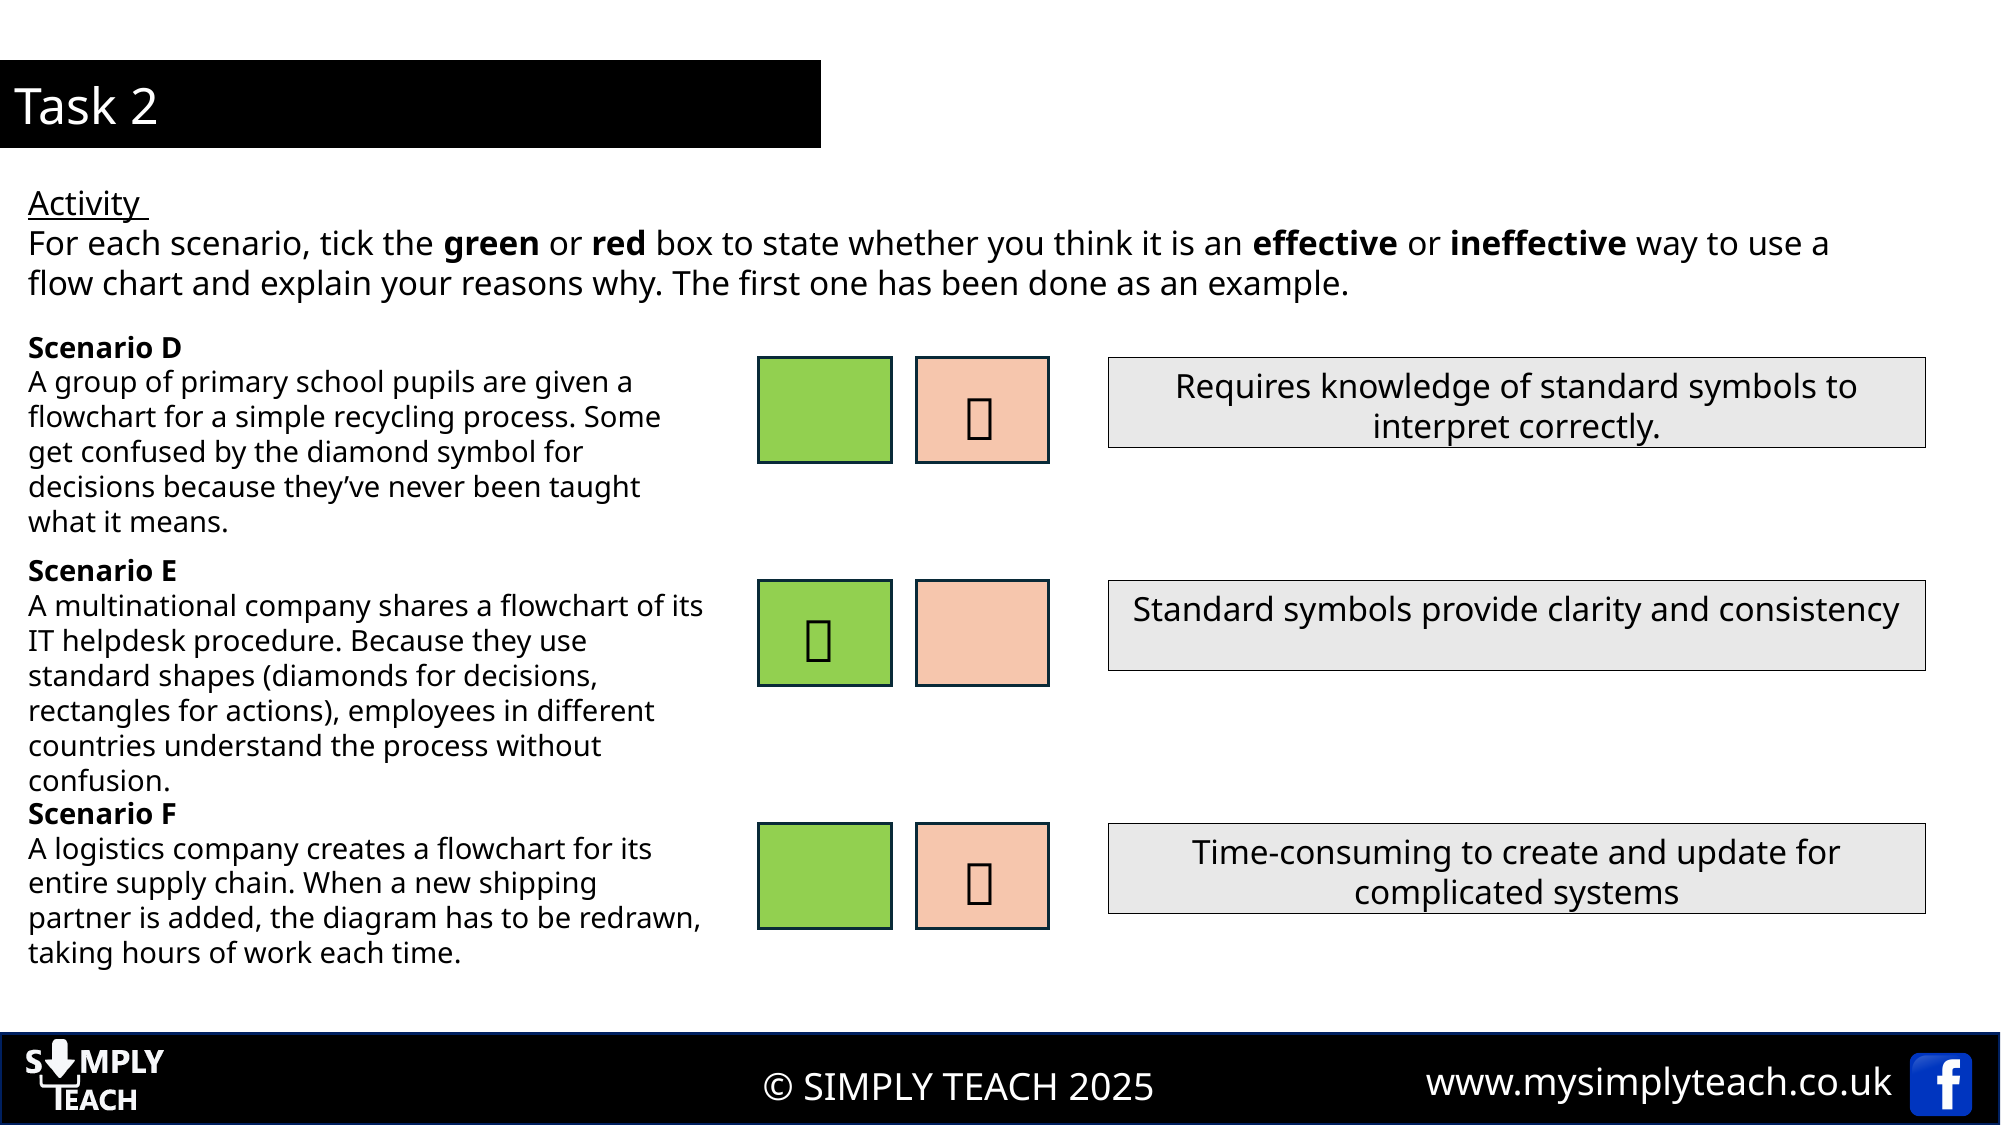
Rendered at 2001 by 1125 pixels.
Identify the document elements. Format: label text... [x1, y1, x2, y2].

text_box Scenario D A group of primary school pupils are given a flowchart for a simple recycling process. Some get confused by the diamond symbol for decisions because they’ve never been taught what it means. [13, 321, 721, 544]
text_box Time-consuming to create and update for complicated systems [1107, 822, 1927, 915]
text_box [757, 822, 893, 930]
text_box Requires knowledge of standard symbols to interpret correctly. [1107, 356, 1927, 449]
text_box Scenario E A multinational company shares a flowchart of its IT helpdesk procedure. Because they use standard shapes (diamonds for decisions, rectangles for actions), employees in different countries understand the process without confusion. [13, 544, 721, 787]
text_box [915, 356, 1050, 464]
text_box  [786, 596, 857, 682]
text_box [757, 356, 893, 464]
text_box  [947, 374, 1018, 460]
text_box [915, 822, 1050, 930]
picture [1907, 1050, 1975, 1119]
text_box  [947, 839, 1018, 925]
text_box [757, 579, 893, 687]
text_box Activity For each scenario, tick the green or red box to state whether you think it is an effective or ineffective way to use a flow chart and explain your reasons why. The first one has been done as an example. [13, 174, 1895, 310]
text_box [915, 579, 1050, 687]
text_box Task 2 [0, 60, 821, 148]
text_box Scenario F A logistics company creates a flowchart for its entire supply chain. When a new shipping partner is added, the diagram has to be redrawn, taking hours of work each time. [13, 787, 721, 978]
text_box Standard symbols provide clarity and consistency [1107, 579, 1927, 672]
picture [15, 1033, 182, 1122]
